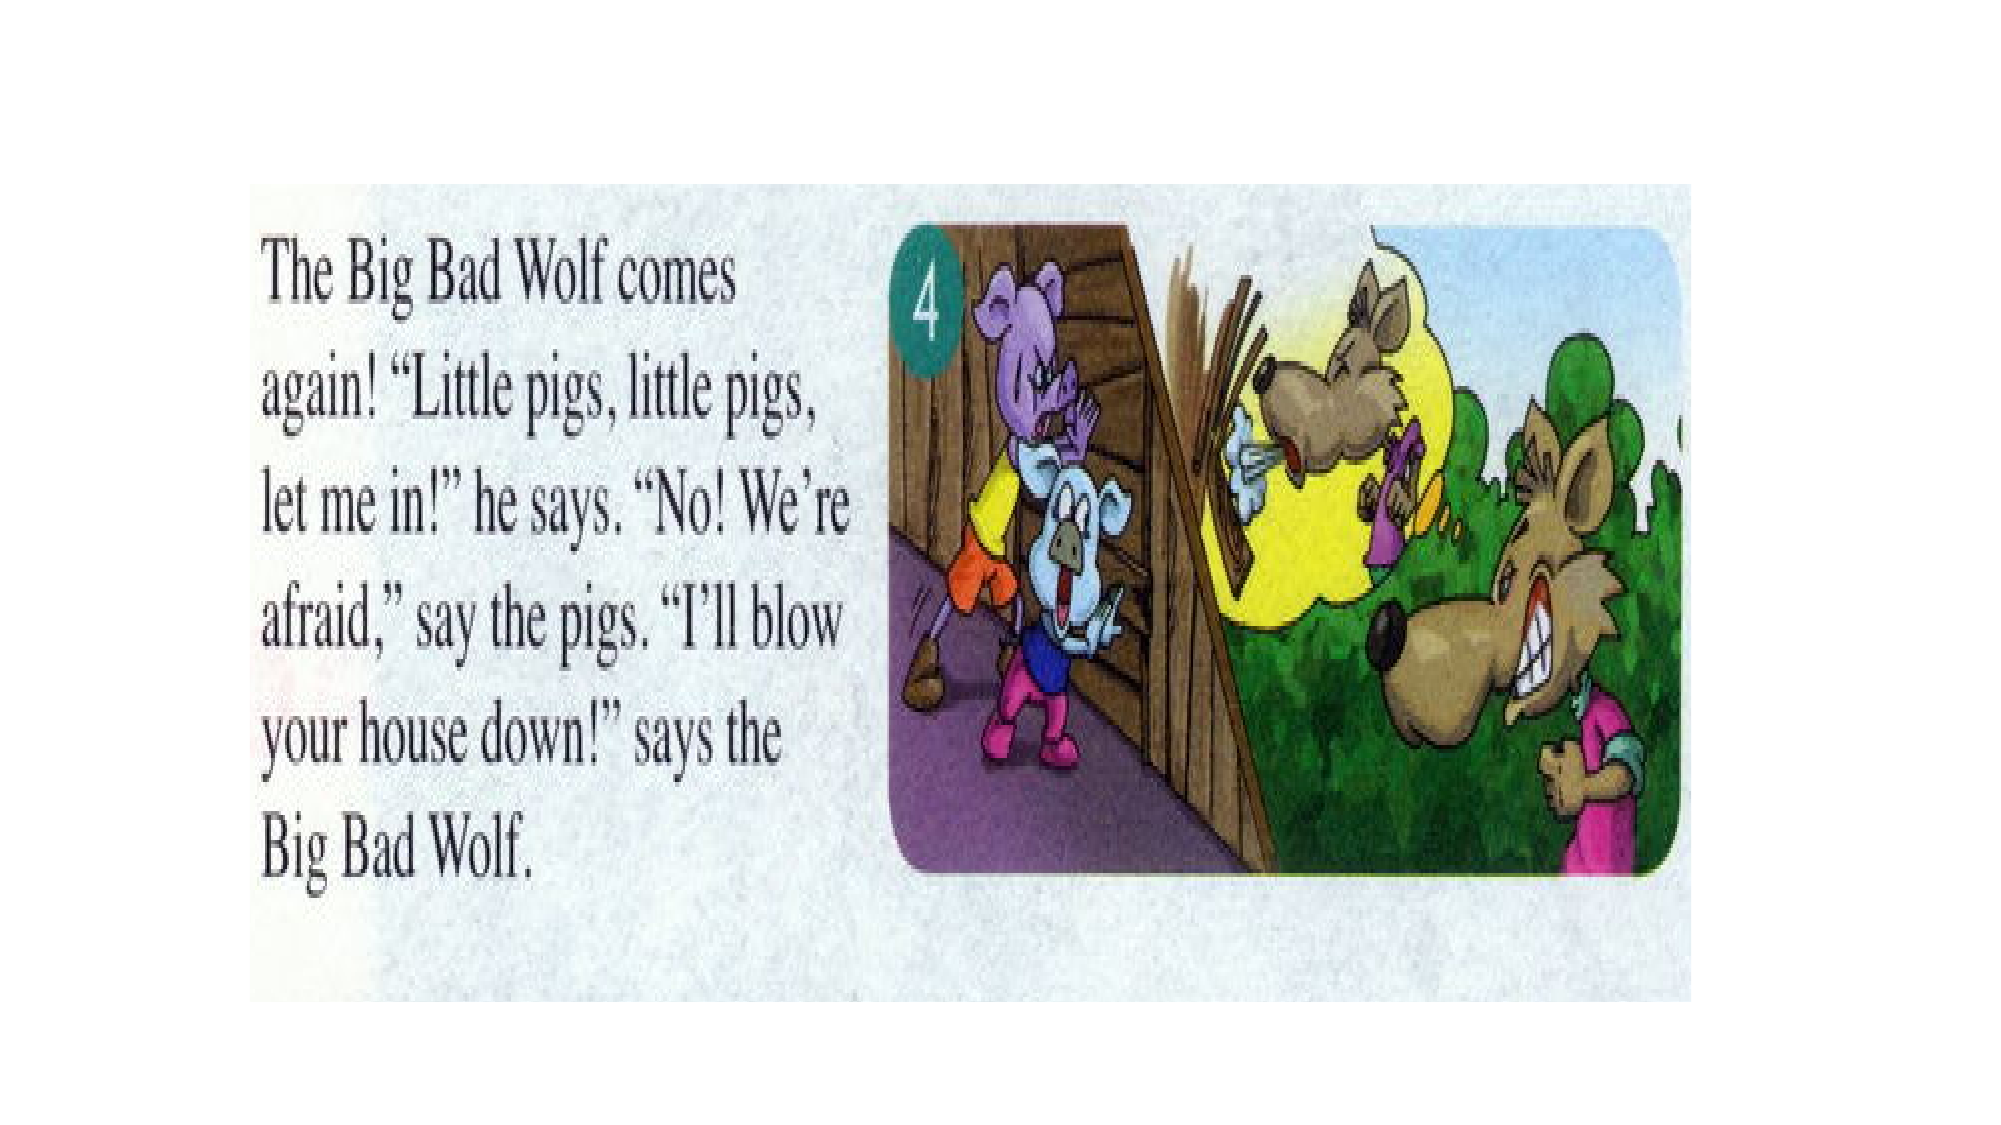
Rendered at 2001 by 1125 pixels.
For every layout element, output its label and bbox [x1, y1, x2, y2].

picture [249, 184, 1692, 1002]
